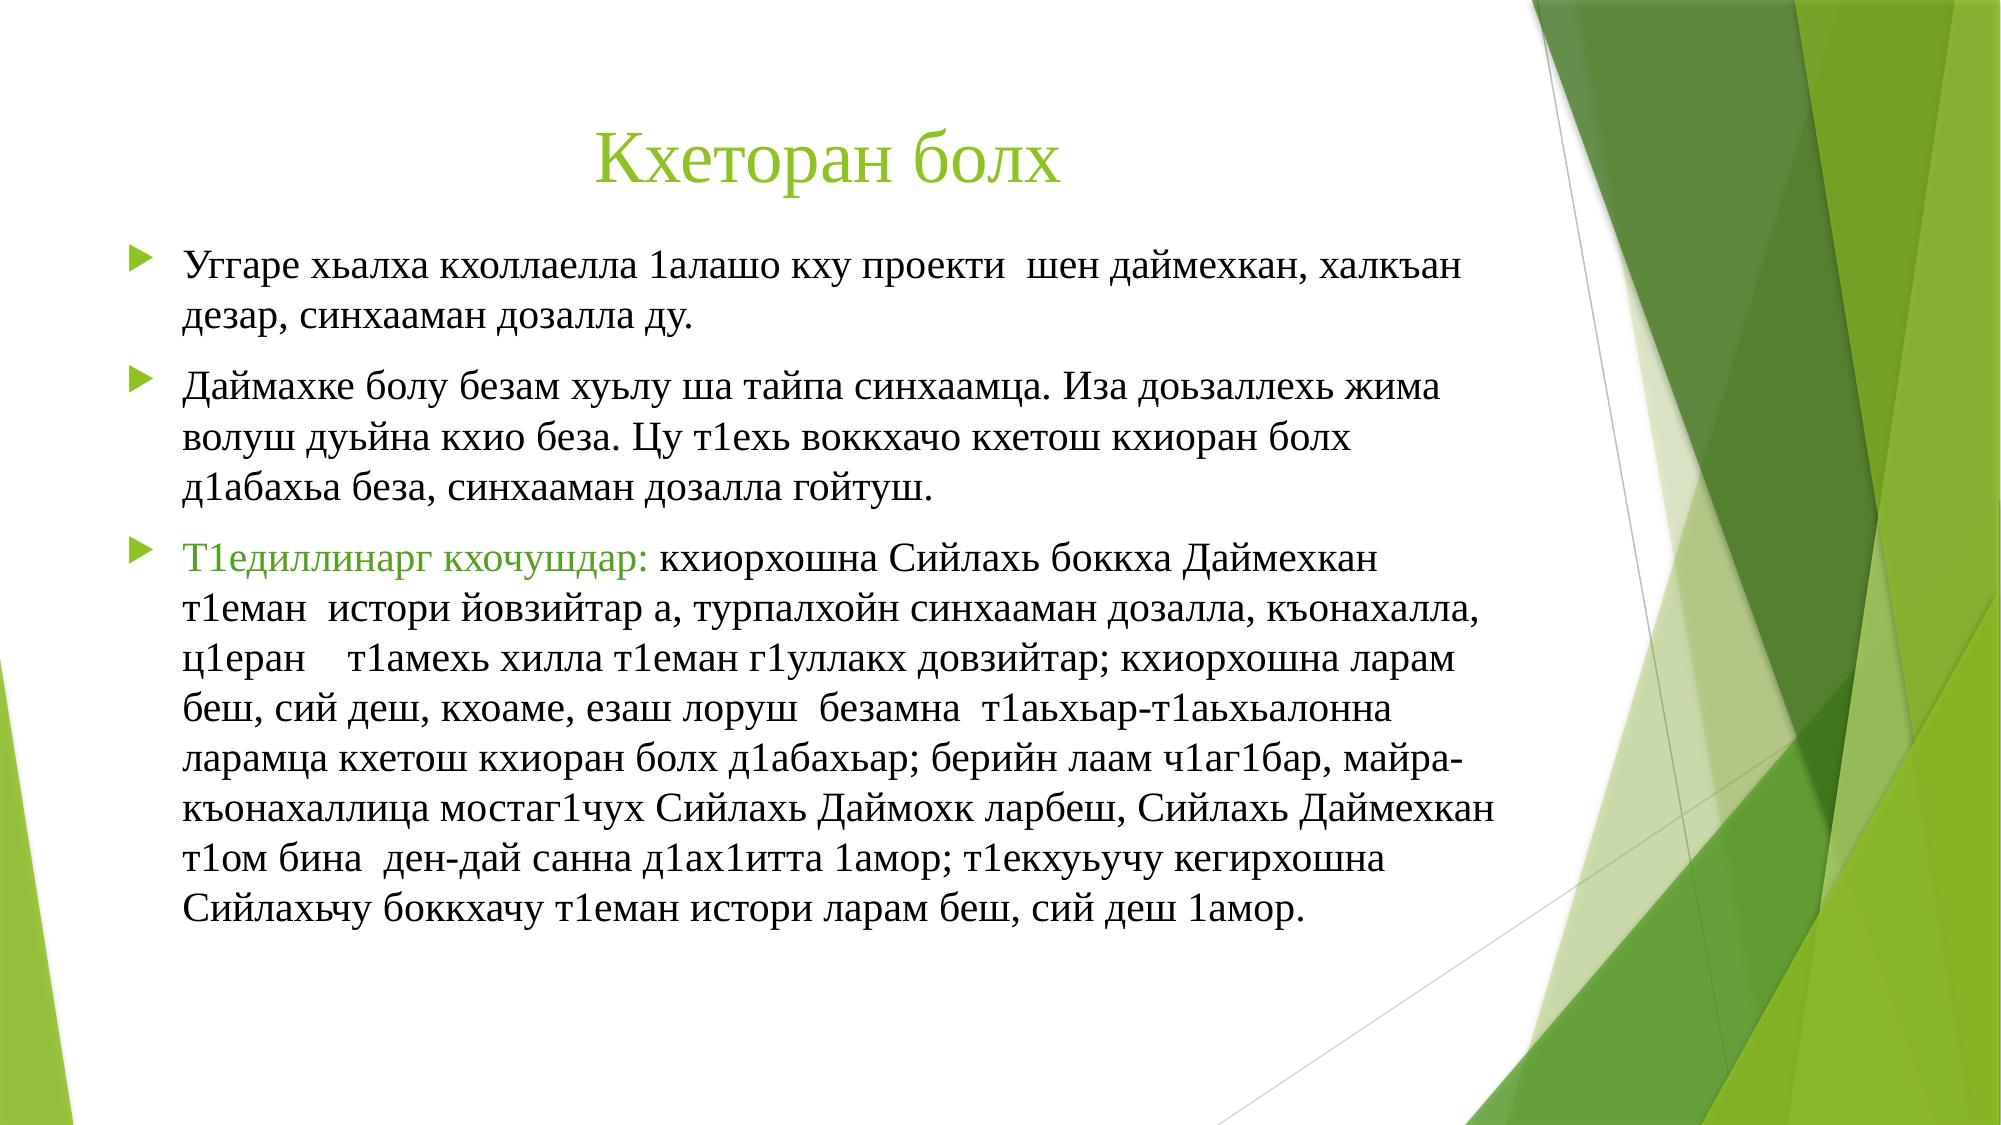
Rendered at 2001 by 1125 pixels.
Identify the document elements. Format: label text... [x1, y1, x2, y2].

list Уггаре хьалха кхоллаелла 1алашо кху проекти шен даймехкан, халкъан дезар, синхааман дозалла ду. Даймахке болу безам хуьлу ша тайпа синхаамца. Иза доьзаллехь жима волуш дуьйна кхио беза. Цу т1ехь воккхачо кхетош кхиоран болх д1абахьа беза, синхааман дозалла гойтуш. Т1едиллинарг кхочушдар: кхиорхошна Сийлахь боккха Даймехкан т1еман истори йовзийтар а, турпалхойн синхааман дозалла, къонахалла, ц1еран т1амехь хилла т1еман г1уллакх довзийтар; кхиорхошна ларам беш, сий деш, кхоаме, езаш лоруш безамна т1аьхьар-т1аьхьалонна ларамца кхетош кхиоран болх д1абахьар; берийн лаам ч1аг1бар, майра-къонахаллица мостаг1чух Сийлахь Даймохк ларбеш, Сийлахь Даймехкан т1ом бина ден-дай санна д1ах1итта 1амор; т1екхуьучу кегирхошна Сийлахьчу боккхачу т1еман истори ларам беш, сий деш 1амор. [111, 229, 1522, 991]
title Кхеторан болх [354, 99, 1221, 211]
